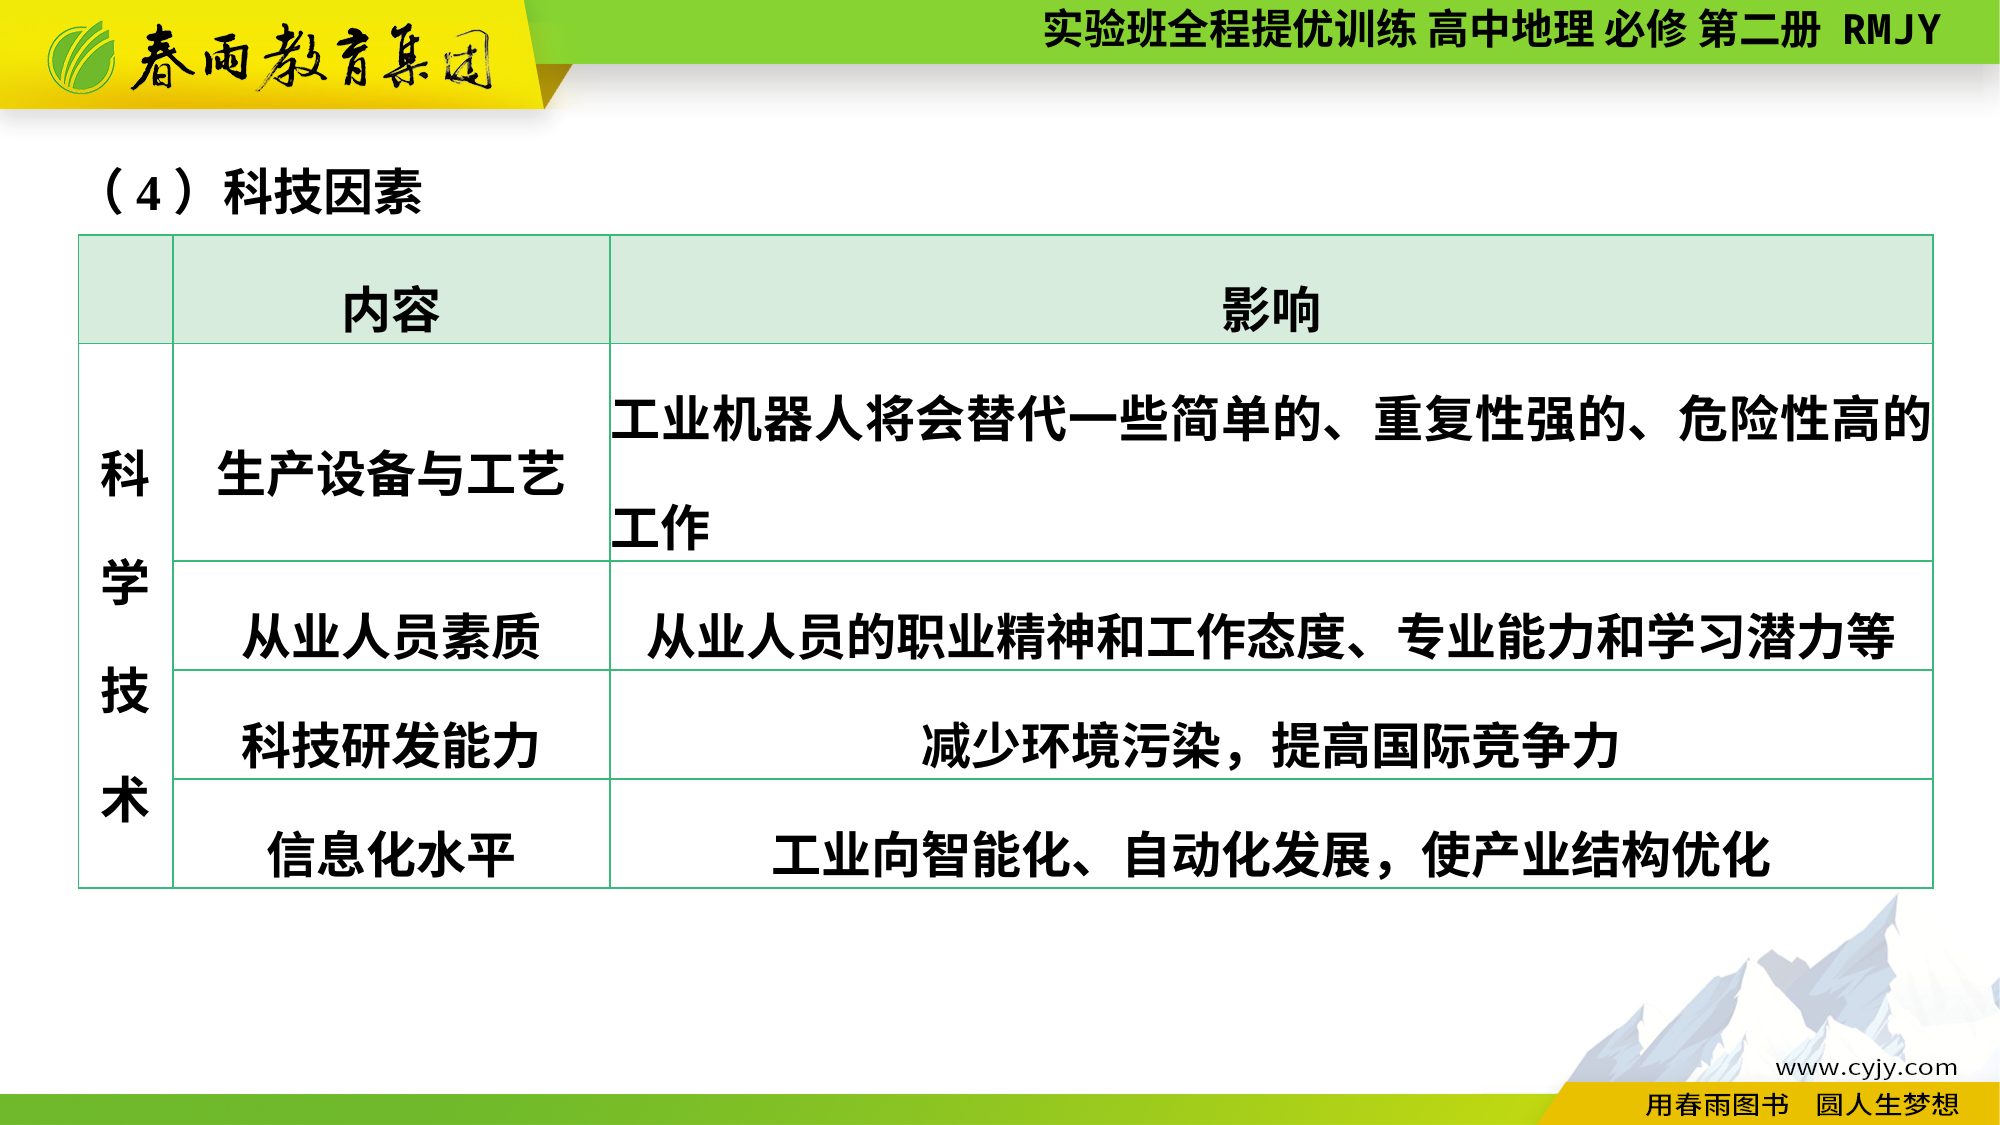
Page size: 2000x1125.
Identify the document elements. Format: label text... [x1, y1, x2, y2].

table_cell 生产设备与工艺 [174, 344, 609, 560]
table_header 影响 [611, 236, 1932, 343]
table_cell 科技研发能力 [174, 671, 609, 778]
table_cell 从业人员的职业精神和工作态度、专业能力和学习潜力等 [611, 562, 1932, 669]
table_cell 信息化水平 [174, 780, 609, 887]
table_cell 科学 技术 [79, 344, 172, 887]
table_cell 从业人员素质 [174, 562, 609, 669]
picture [0, 0, 2000, 1125]
table_cell 工业向智能化、自动化发展，使产业结构优化 [611, 780, 1932, 887]
table_cell 减少环境污染，提高国际竞争力 [611, 671, 1932, 778]
table_header [79, 236, 172, 343]
list （4）科技因素 [59, 122, 1944, 217]
table_header 内容 [174, 236, 609, 343]
table_cell 工业机器人将会替代一些简单的、重复性强的、危险性高的工作 [611, 344, 1932, 560]
